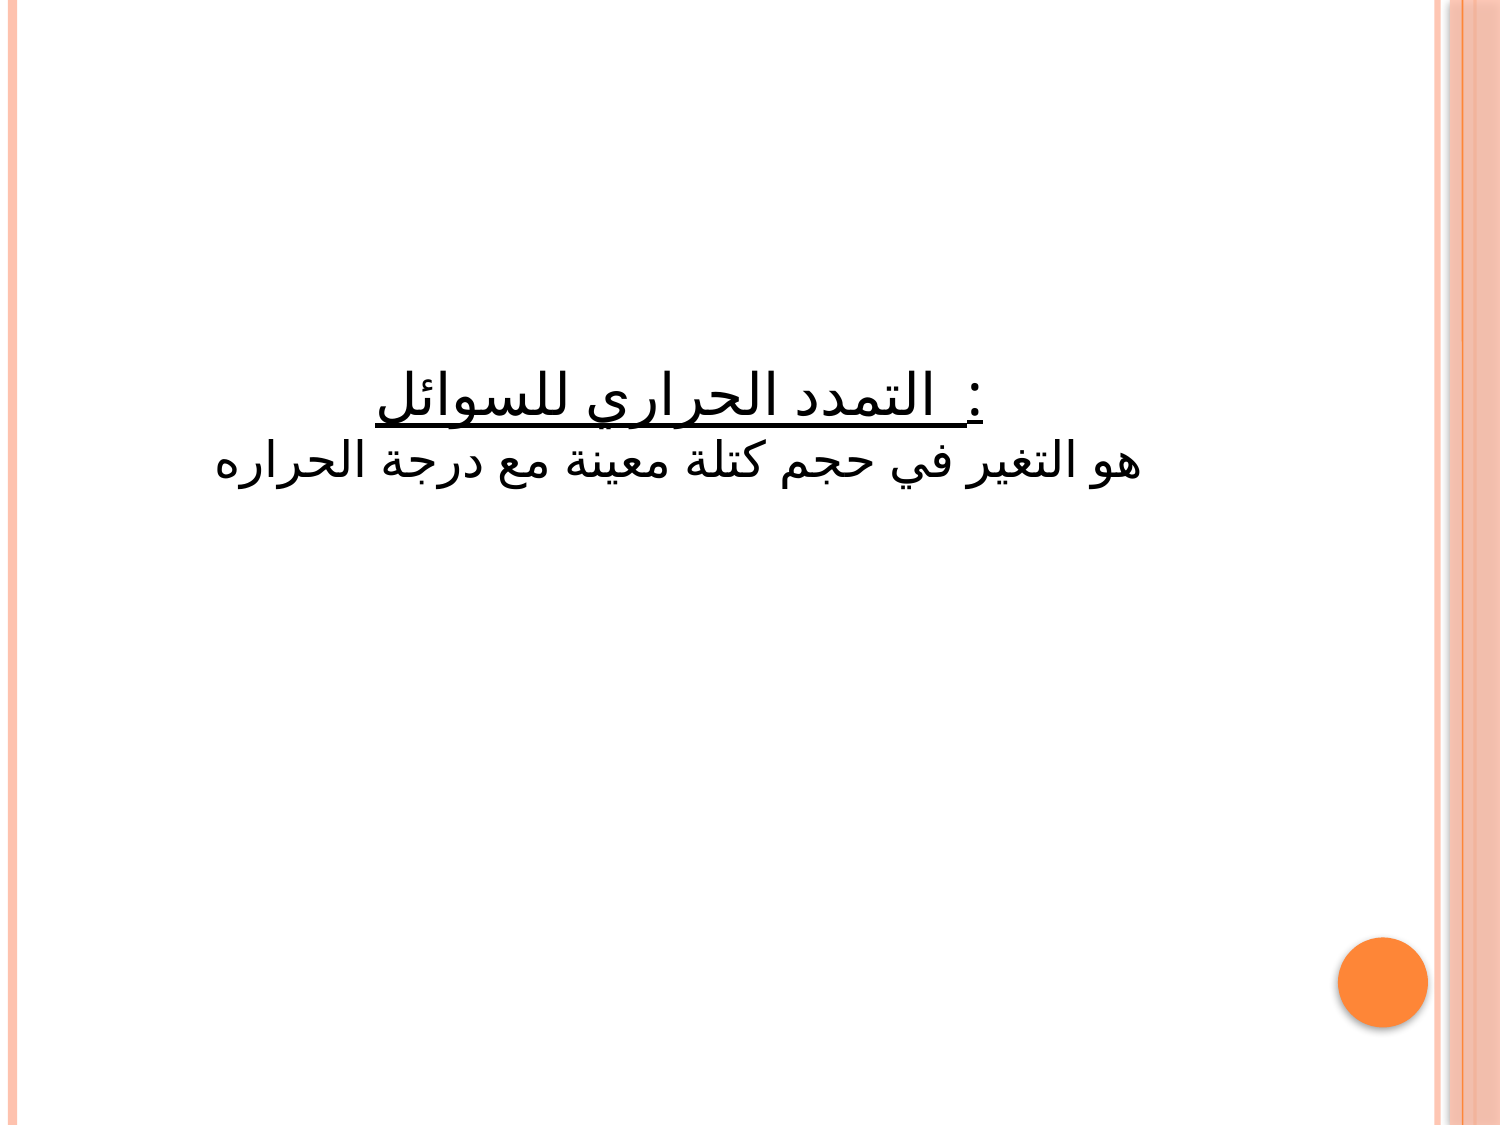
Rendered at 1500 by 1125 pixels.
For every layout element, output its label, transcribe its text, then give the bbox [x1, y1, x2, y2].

text_box التمدد الحراري للسوائل : هو التغير في حجم كتلة معينة مع درجة الحراره [64, 349, 1294, 495]
